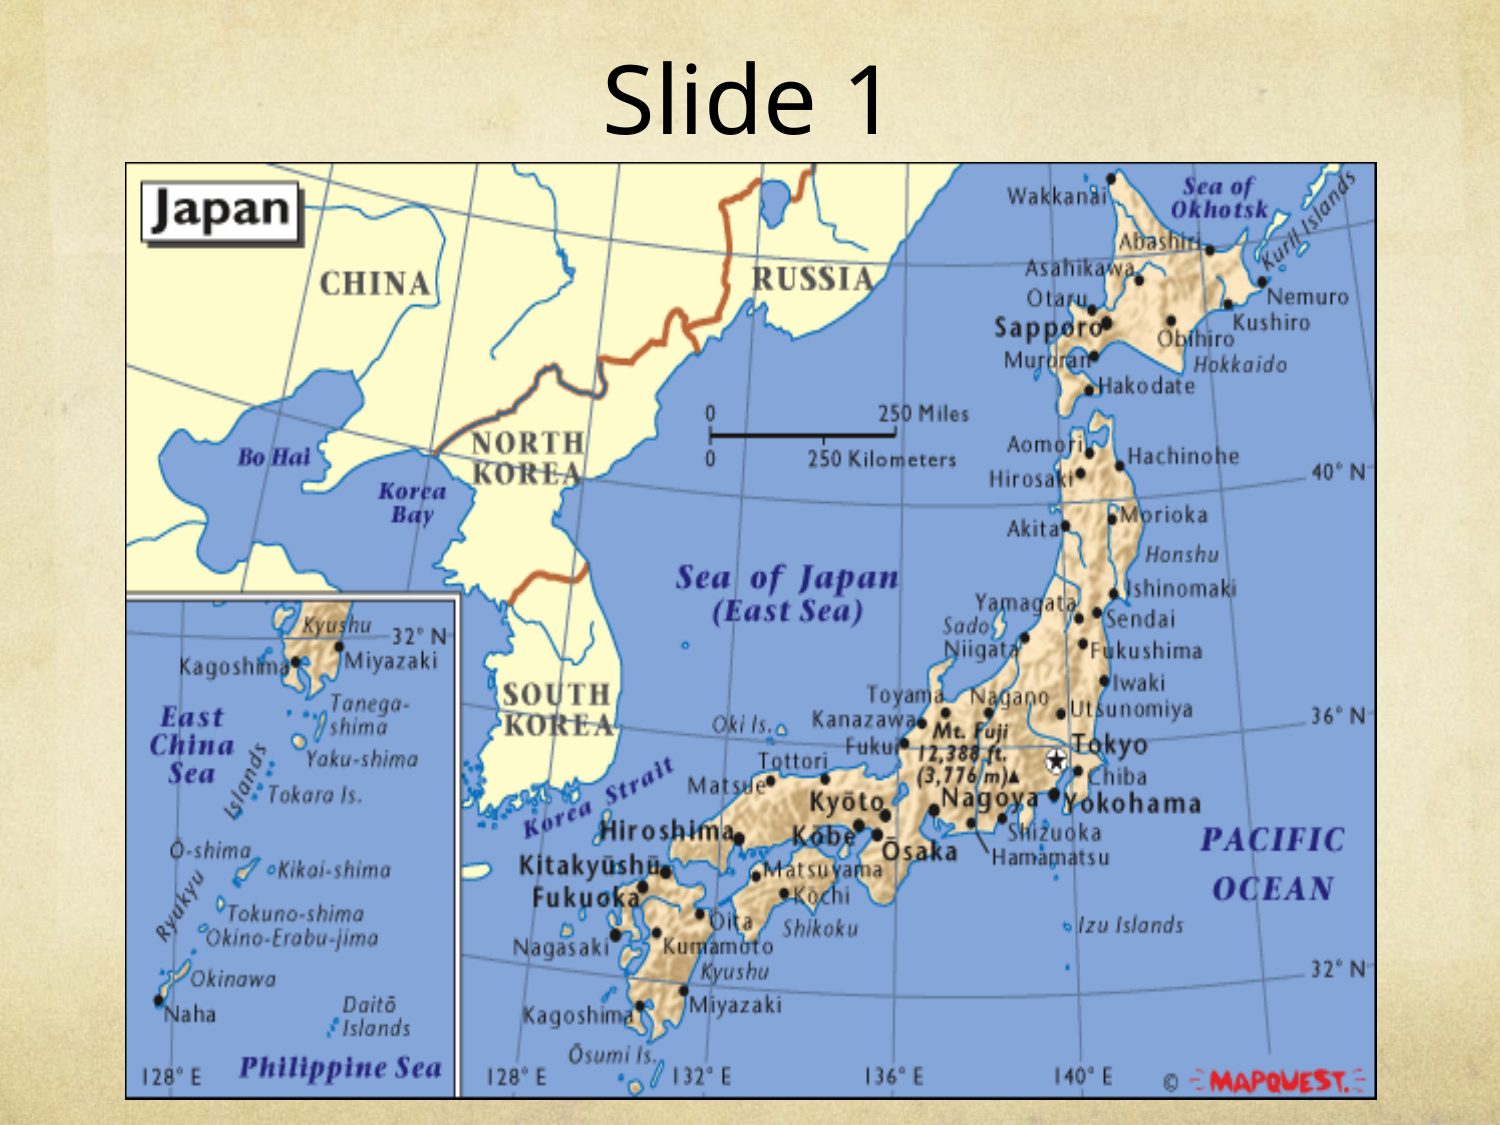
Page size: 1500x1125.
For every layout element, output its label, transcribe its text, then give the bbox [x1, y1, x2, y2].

title Slide 1 [150, 24, 1350, 155]
picture [0, 0, 1500, 1125]
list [124, 161, 1377, 1101]
